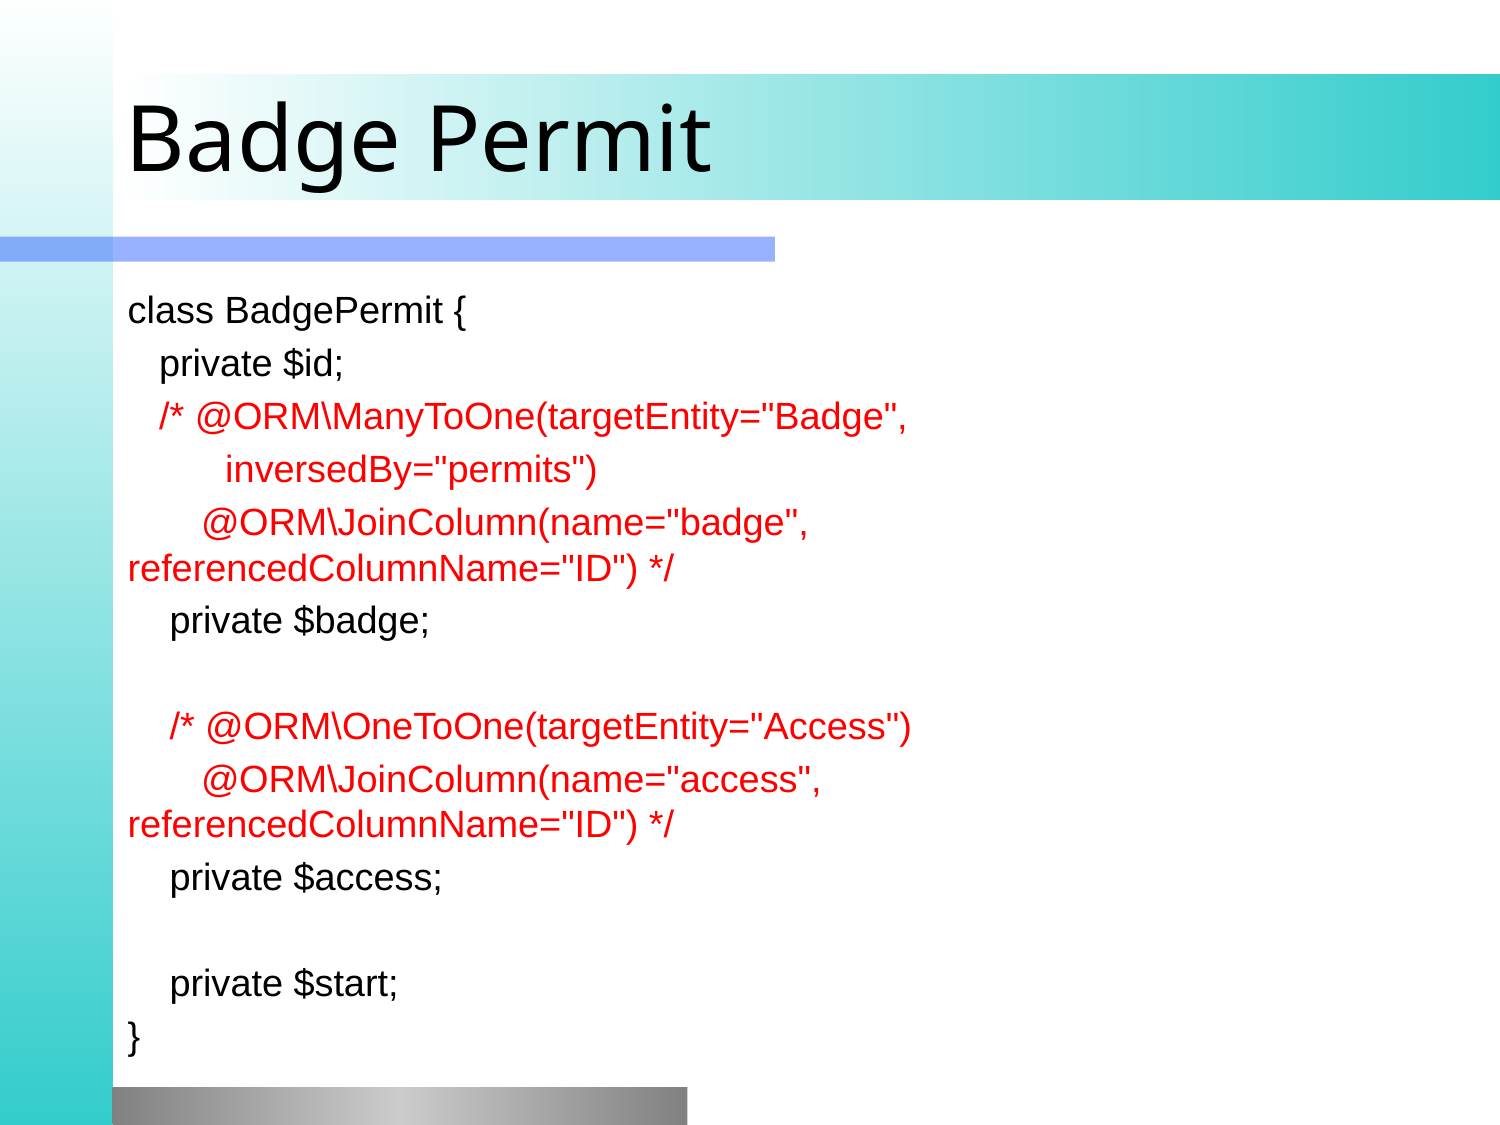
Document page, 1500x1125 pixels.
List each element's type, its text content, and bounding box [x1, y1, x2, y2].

list class BadgePermit { private $id; /* @ORM\ManyToOne(targetEntity="Badge", inversedBy="permits") @ORM\JoinColumn(name="badge", referencedColumnName="ID") */ private $badge; /* @ORM\OneToOne(targetEntity="Access") @ORM\JoinColumn(name="access", referencedColumnName="ID") */ private $access; private $start; } [112, 278, 1388, 1073]
title Badge Permit [110, 40, 1386, 229]
